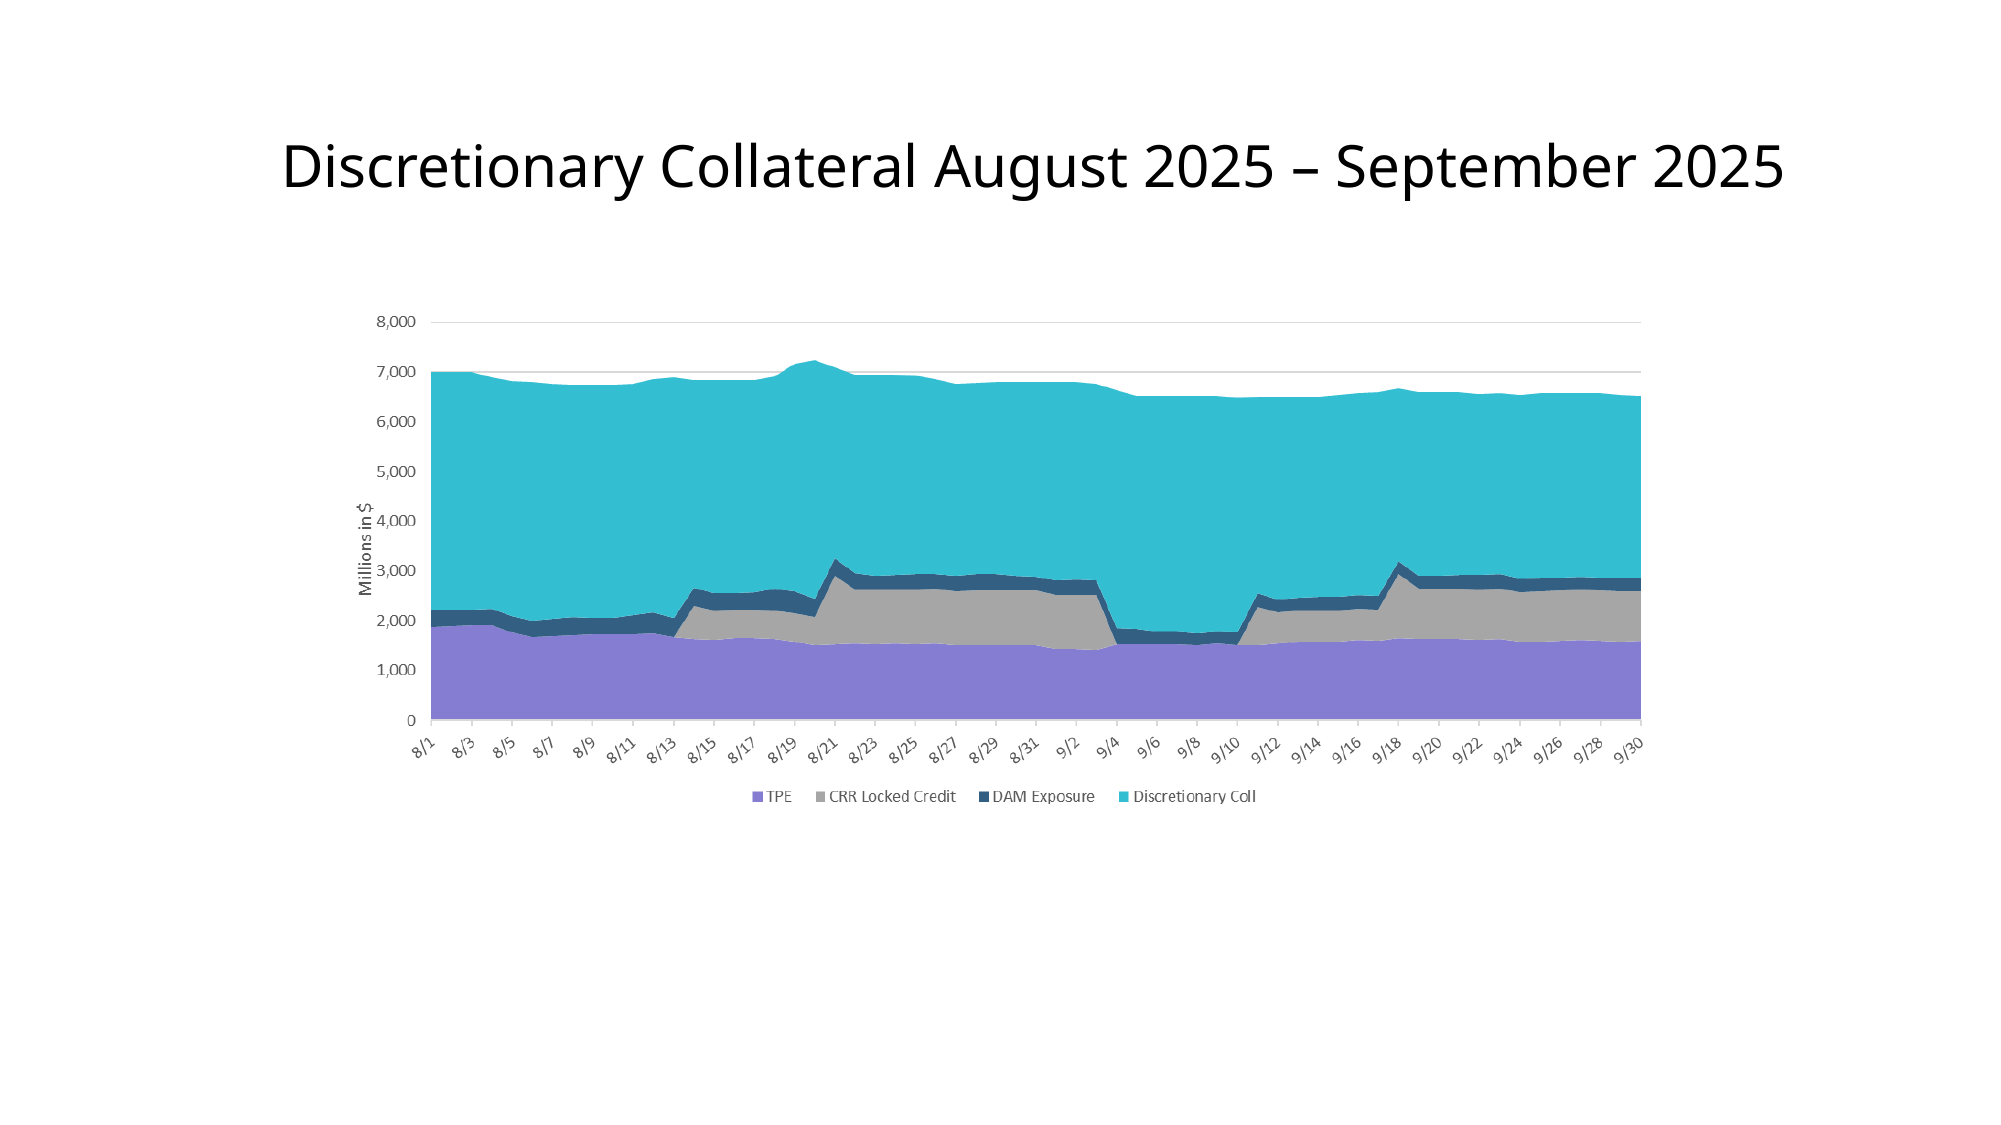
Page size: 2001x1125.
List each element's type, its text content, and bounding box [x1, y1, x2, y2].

title Discretionary Collateral August 2025 – September 2025 [137, 59, 1930, 278]
picture [323, 300, 1677, 824]
